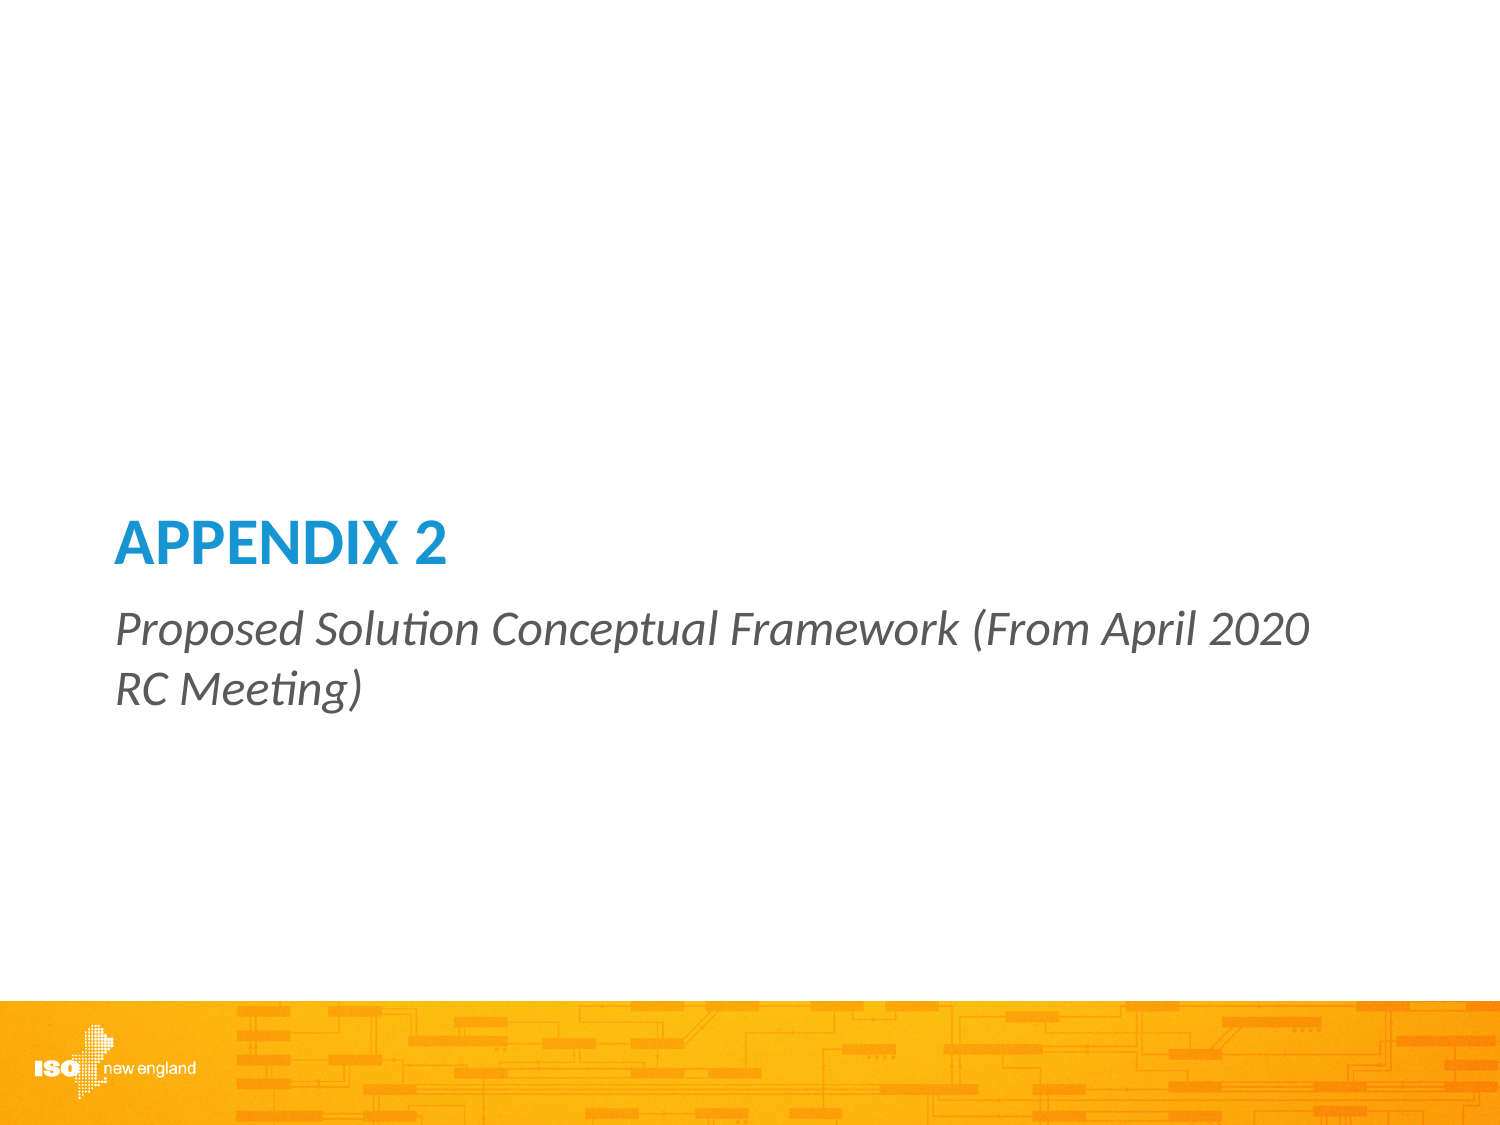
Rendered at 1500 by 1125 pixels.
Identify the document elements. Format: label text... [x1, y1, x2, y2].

picture [0, 1001, 1500, 1125]
list Proposed Solution Conceptual Framework (From April 2020 RC Meeting) [99, 587, 1375, 834]
title Appendix 2 [99, 362, 1375, 586]
